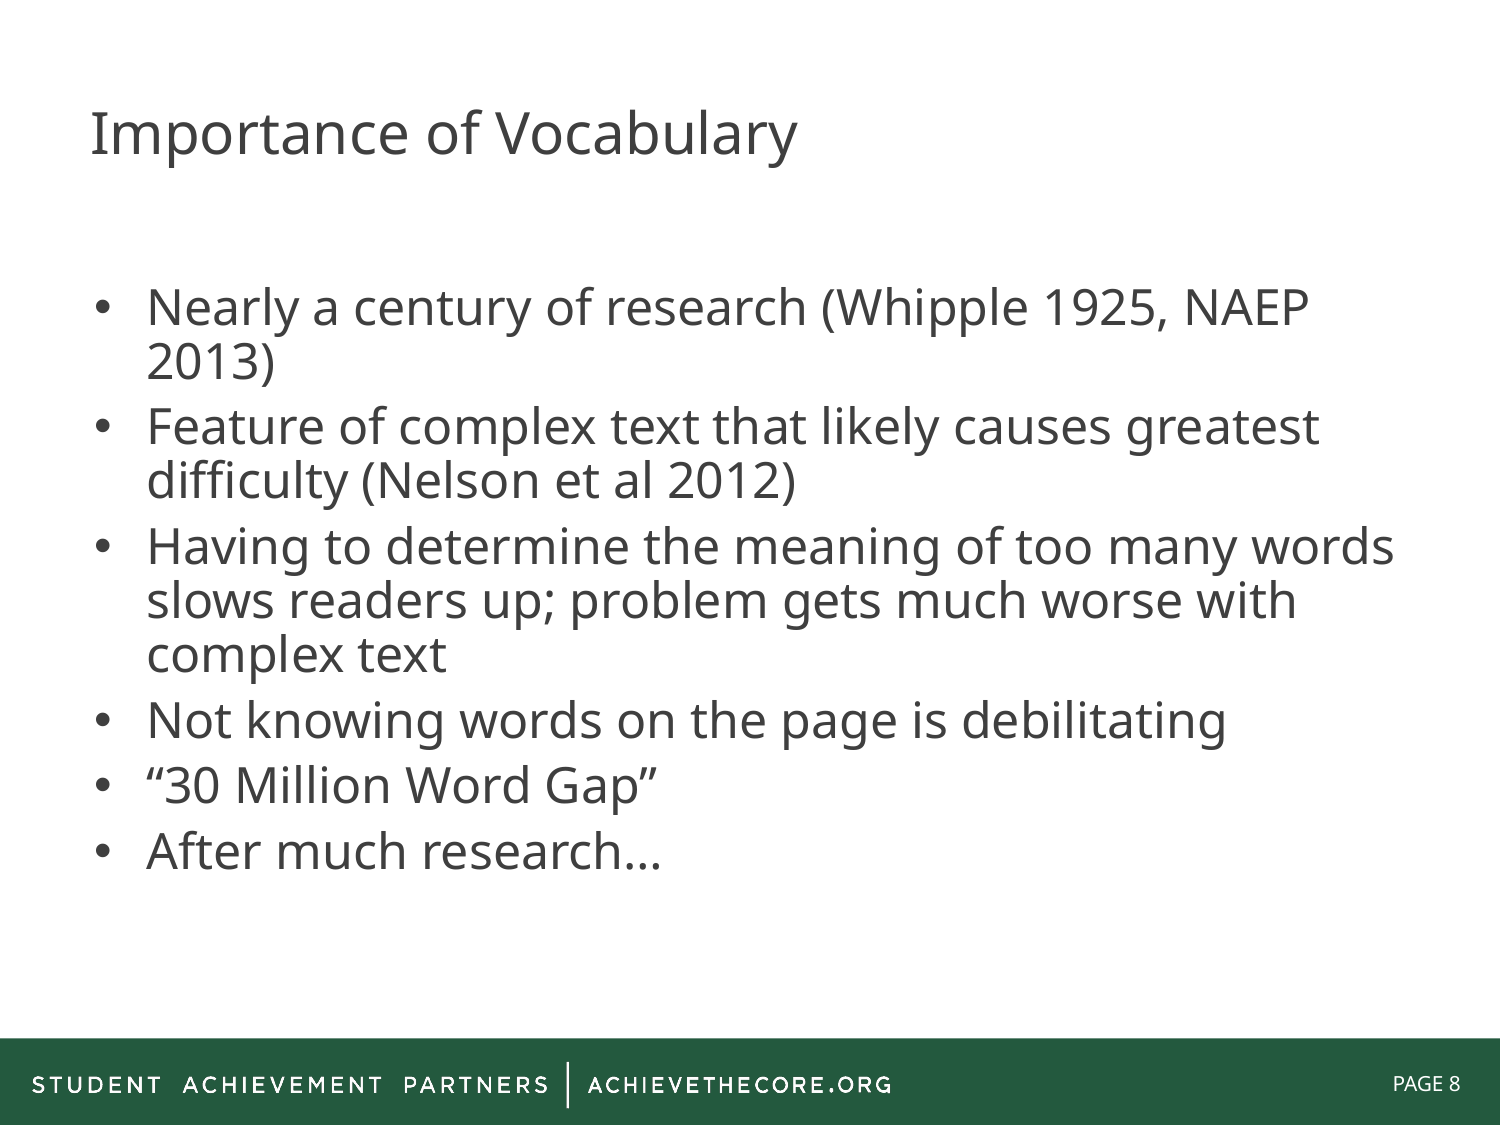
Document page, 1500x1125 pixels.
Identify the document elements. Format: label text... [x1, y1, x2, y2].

list Nearly a century of research (Whipple 1925, NAEP 2013) Feature of complex text that likely causes greatest difficulty (Nelson et al 2012) Having to determine the meaning of too many words slows readers up; problem gets much worse with complex text Not knowing words on the page is debilitating “30 Million Word Gap” After much research… [75, 274, 1425, 1009]
title Importance of Vocabulary [75, 54, 1425, 207]
picture [12, 1055, 911, 1112]
